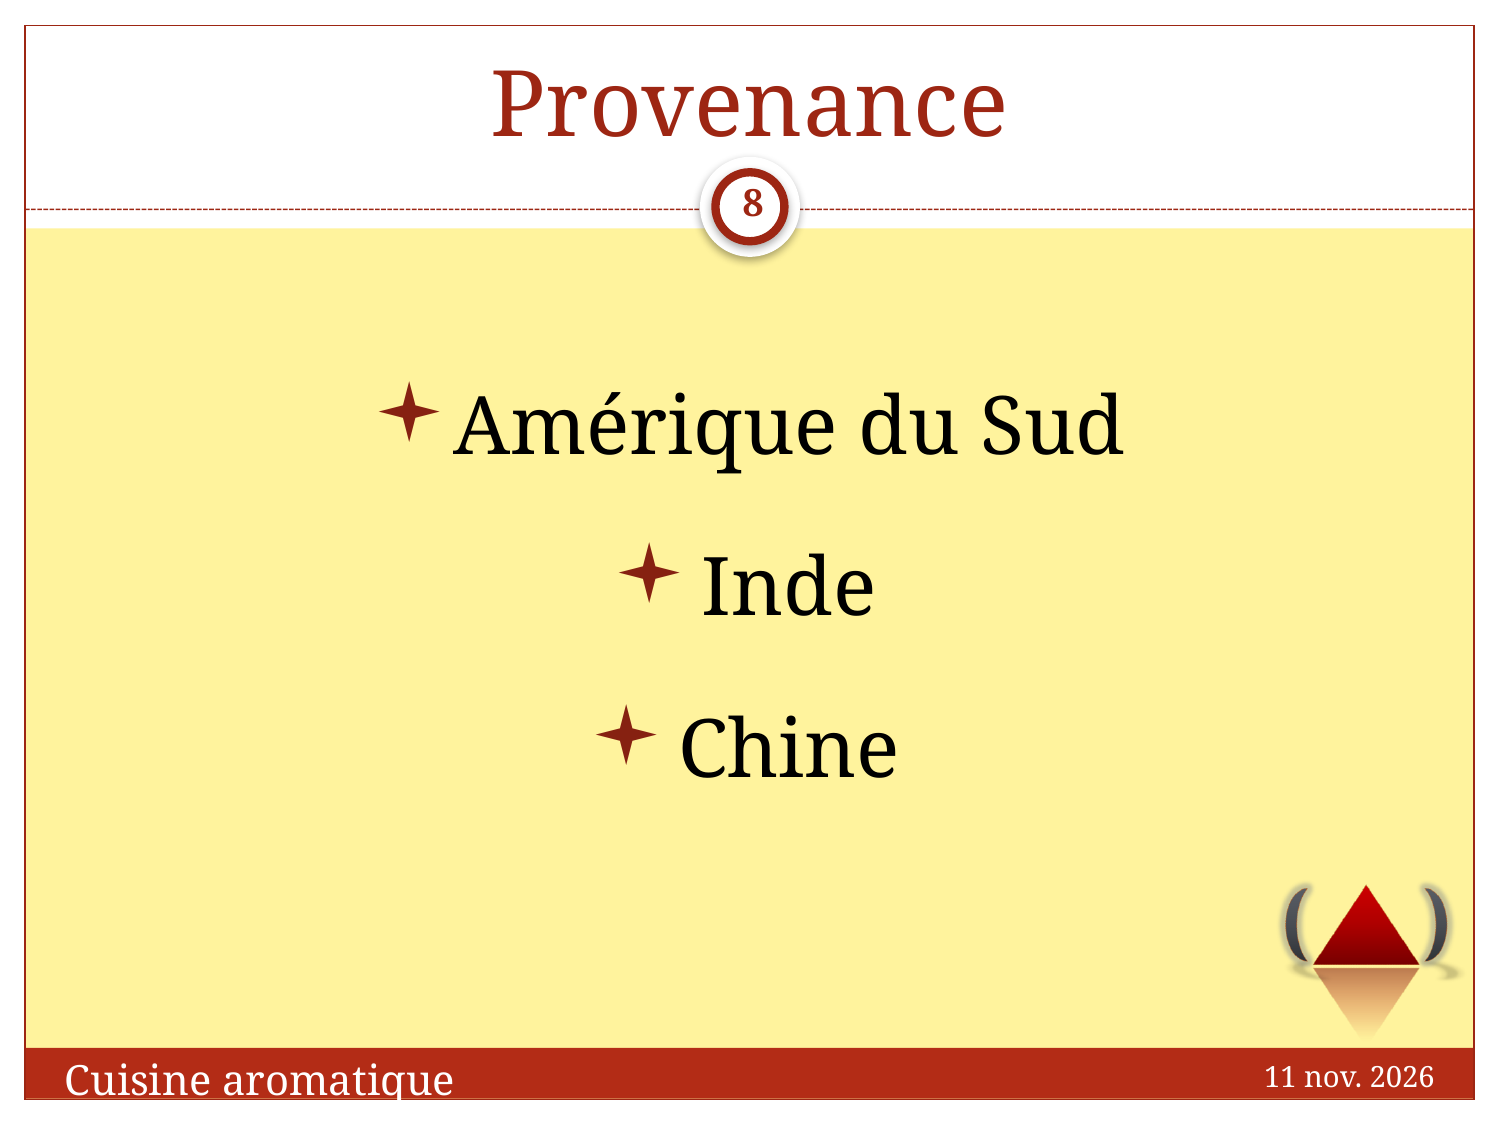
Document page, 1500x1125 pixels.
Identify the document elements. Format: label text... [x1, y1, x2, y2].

title Provenance [49, 37, 1450, 162]
footer Cuisine aromatique [50, 1045, 638, 1106]
list Amérique du Sud Inde Chine [358, 317, 1142, 808]
picture [1273, 876, 1474, 1048]
slide_number mars-11 [950, 1050, 1450, 1111]
slide_number 8 [715, 168, 791, 241]
